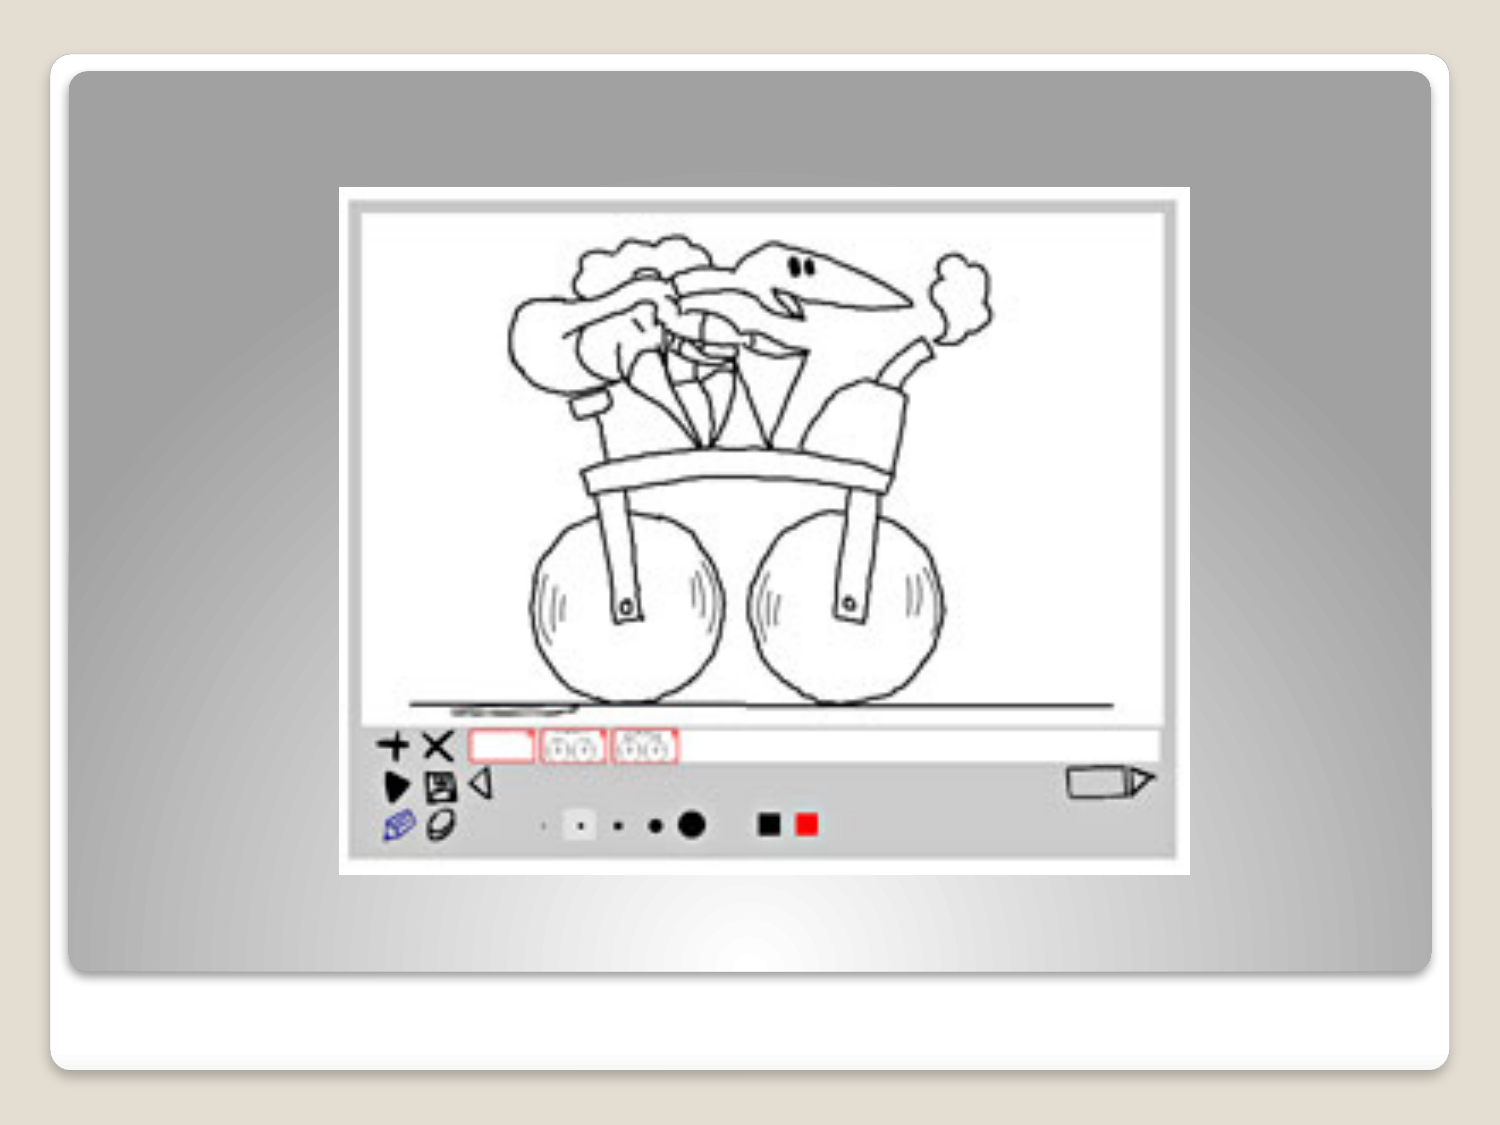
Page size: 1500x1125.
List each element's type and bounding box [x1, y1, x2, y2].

picture [339, 187, 1191, 875]
